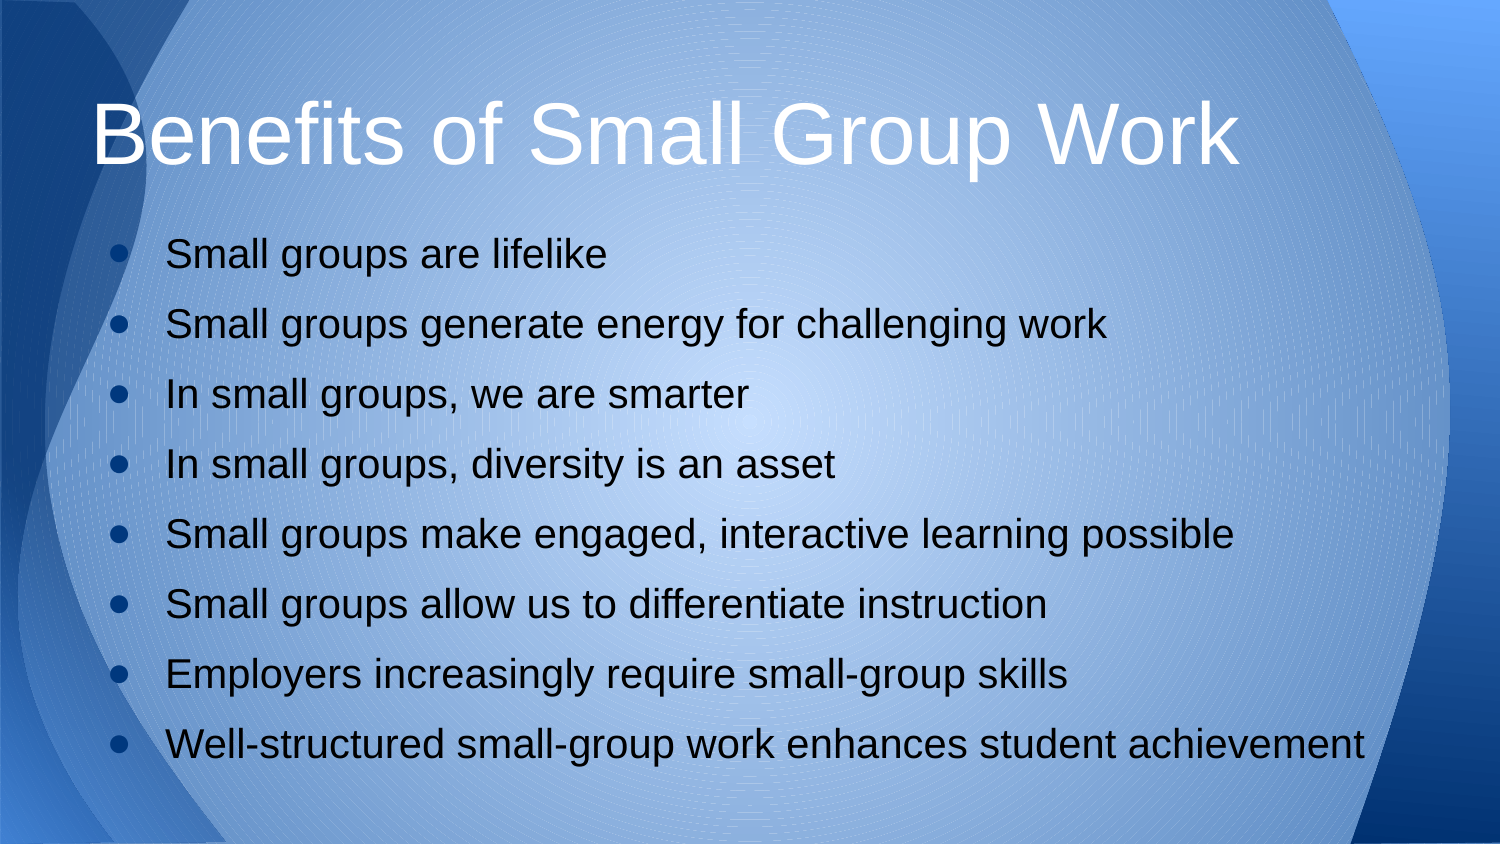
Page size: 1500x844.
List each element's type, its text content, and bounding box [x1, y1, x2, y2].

title Benefits of Small Group Work [75, 33, 1425, 197]
list Small groups are lifelike Small groups generate energy for challenging work In small groups, we are smarter In small groups, diversity is an asset Small groups make engaged, interactive learning possible Small groups allow us to differentiate instruction Employers increasingly require small-group skills Well-structured small-group work enhances student achievement [75, 204, 1425, 800]
